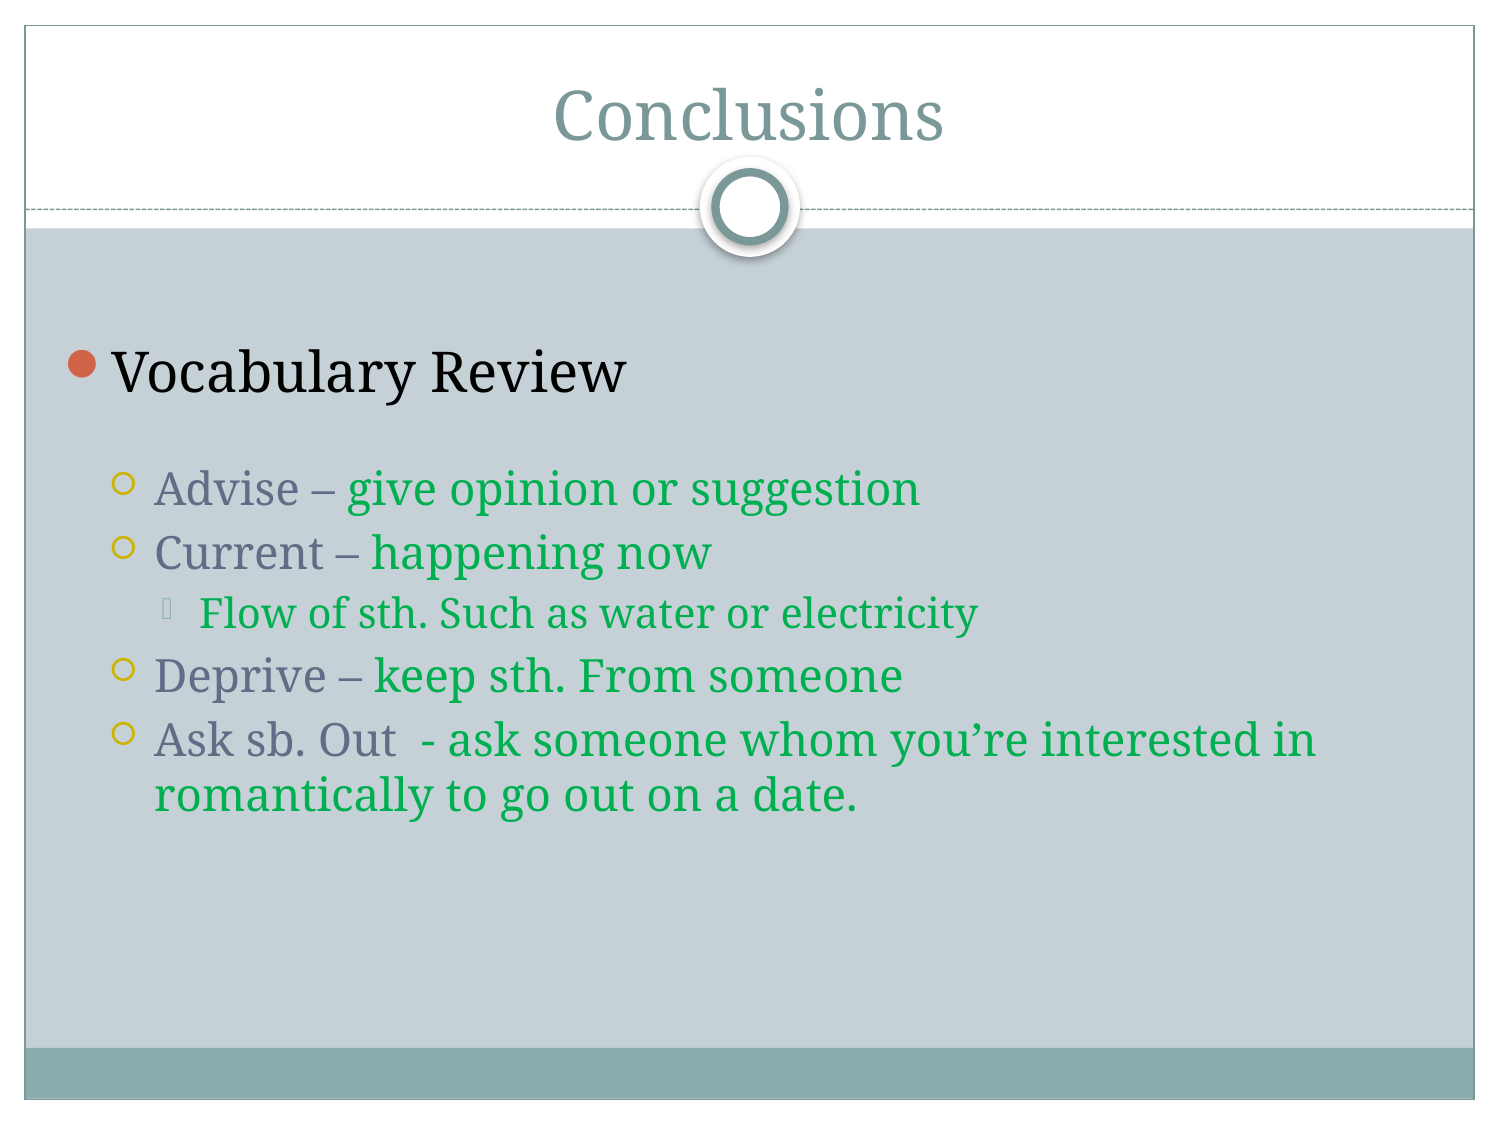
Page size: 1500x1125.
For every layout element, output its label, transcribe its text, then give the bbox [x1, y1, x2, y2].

list Vocabulary Review Advise – give opinion or suggestion Current – happening now Flow of sth. Such as water or electricity Deprive – keep sth. From someone Ask sb. Out - ask someone whom you’re interested in romantically to go out on a date. [49, 250, 1445, 1001]
title Conclusions [49, 37, 1450, 162]
